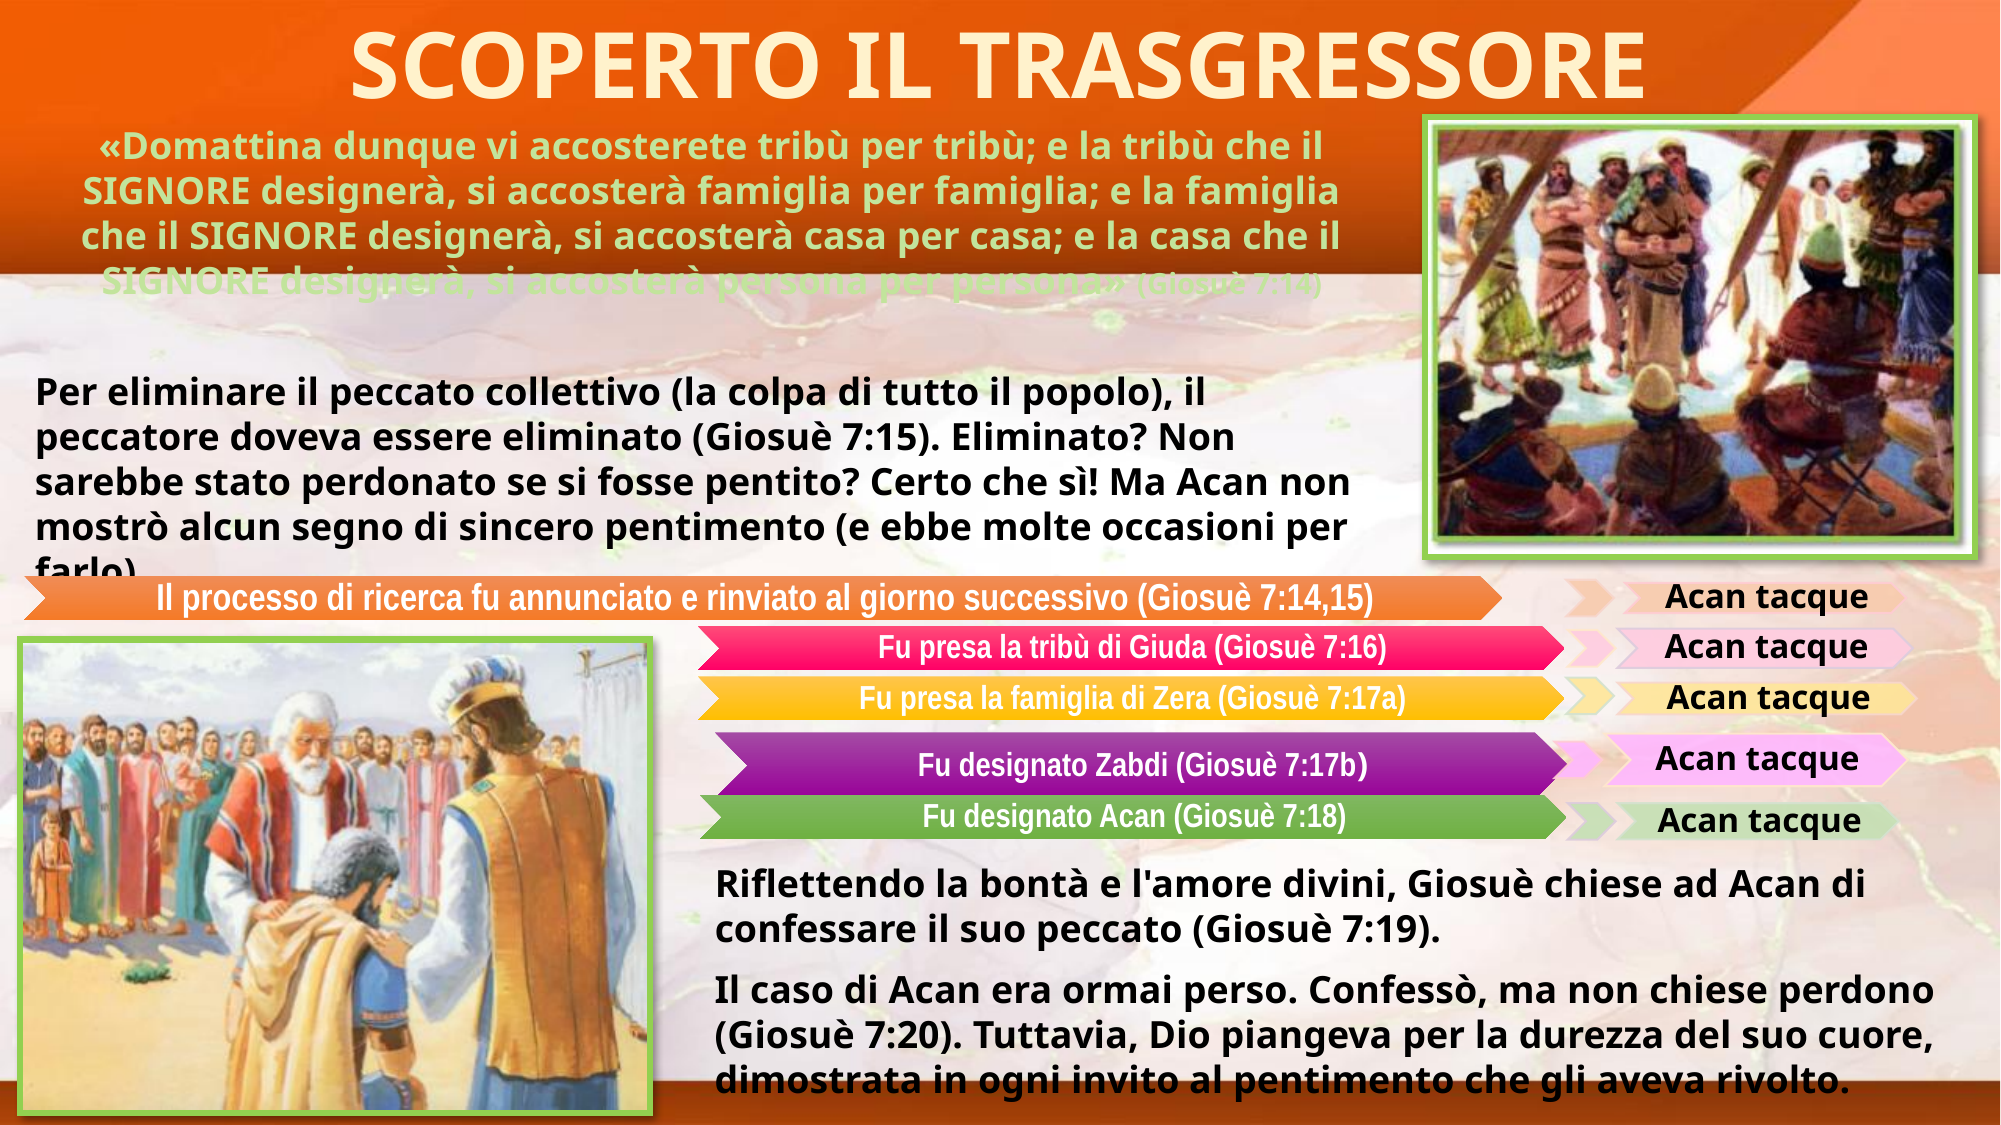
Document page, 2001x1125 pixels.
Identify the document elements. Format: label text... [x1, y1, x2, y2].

text_box Il caso di Acan era ormai perso. Confessò, ma non chiese perdono (Giosuè 7:20). Tuttavia, Dio piangeva per la durezza del suo cuore, dimostrata in ogni invito al pentimento che gli aveva rivolto. [699, 958, 2000, 1109]
text_box «Domattina dunque vi accosterete tribù per tribù; e la tribù che il SIGNORE designerà, si accosterà famiglia per famiglia; e la famiglia che il SIGNORE designerà, si accosterà casa per casa; e la casa che il SIGNORE designerà, si accosterà persona per persona» (Giosuè 7:14) [39, 114, 1385, 309]
text_box SCOPERTO IL TRASGRESSORE [0, 0, 2000, 125]
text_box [23, 575, 1977, 844]
picture [0, 0, 2001, 1125]
text_box Per eliminare il peccato collettivo (la colpa di tutto il popolo), il peccatore doveva essere eliminato (Giosuè 7:15). Eliminato? Non sarebbe stato perdonato se si fosse pentito? Certo che sì! Ma Acan non mostrò alcun segno di sincero pentimento (e ebbe molte occasioni per farlo). [19, 361, 1405, 601]
picture [1427, 119, 1973, 555]
text_box Riflettendo la bontà e l'amore divini, Giosuè chiese ad Acan di confessare il suo peccato (Giosuè 7:19). [699, 852, 2000, 958]
